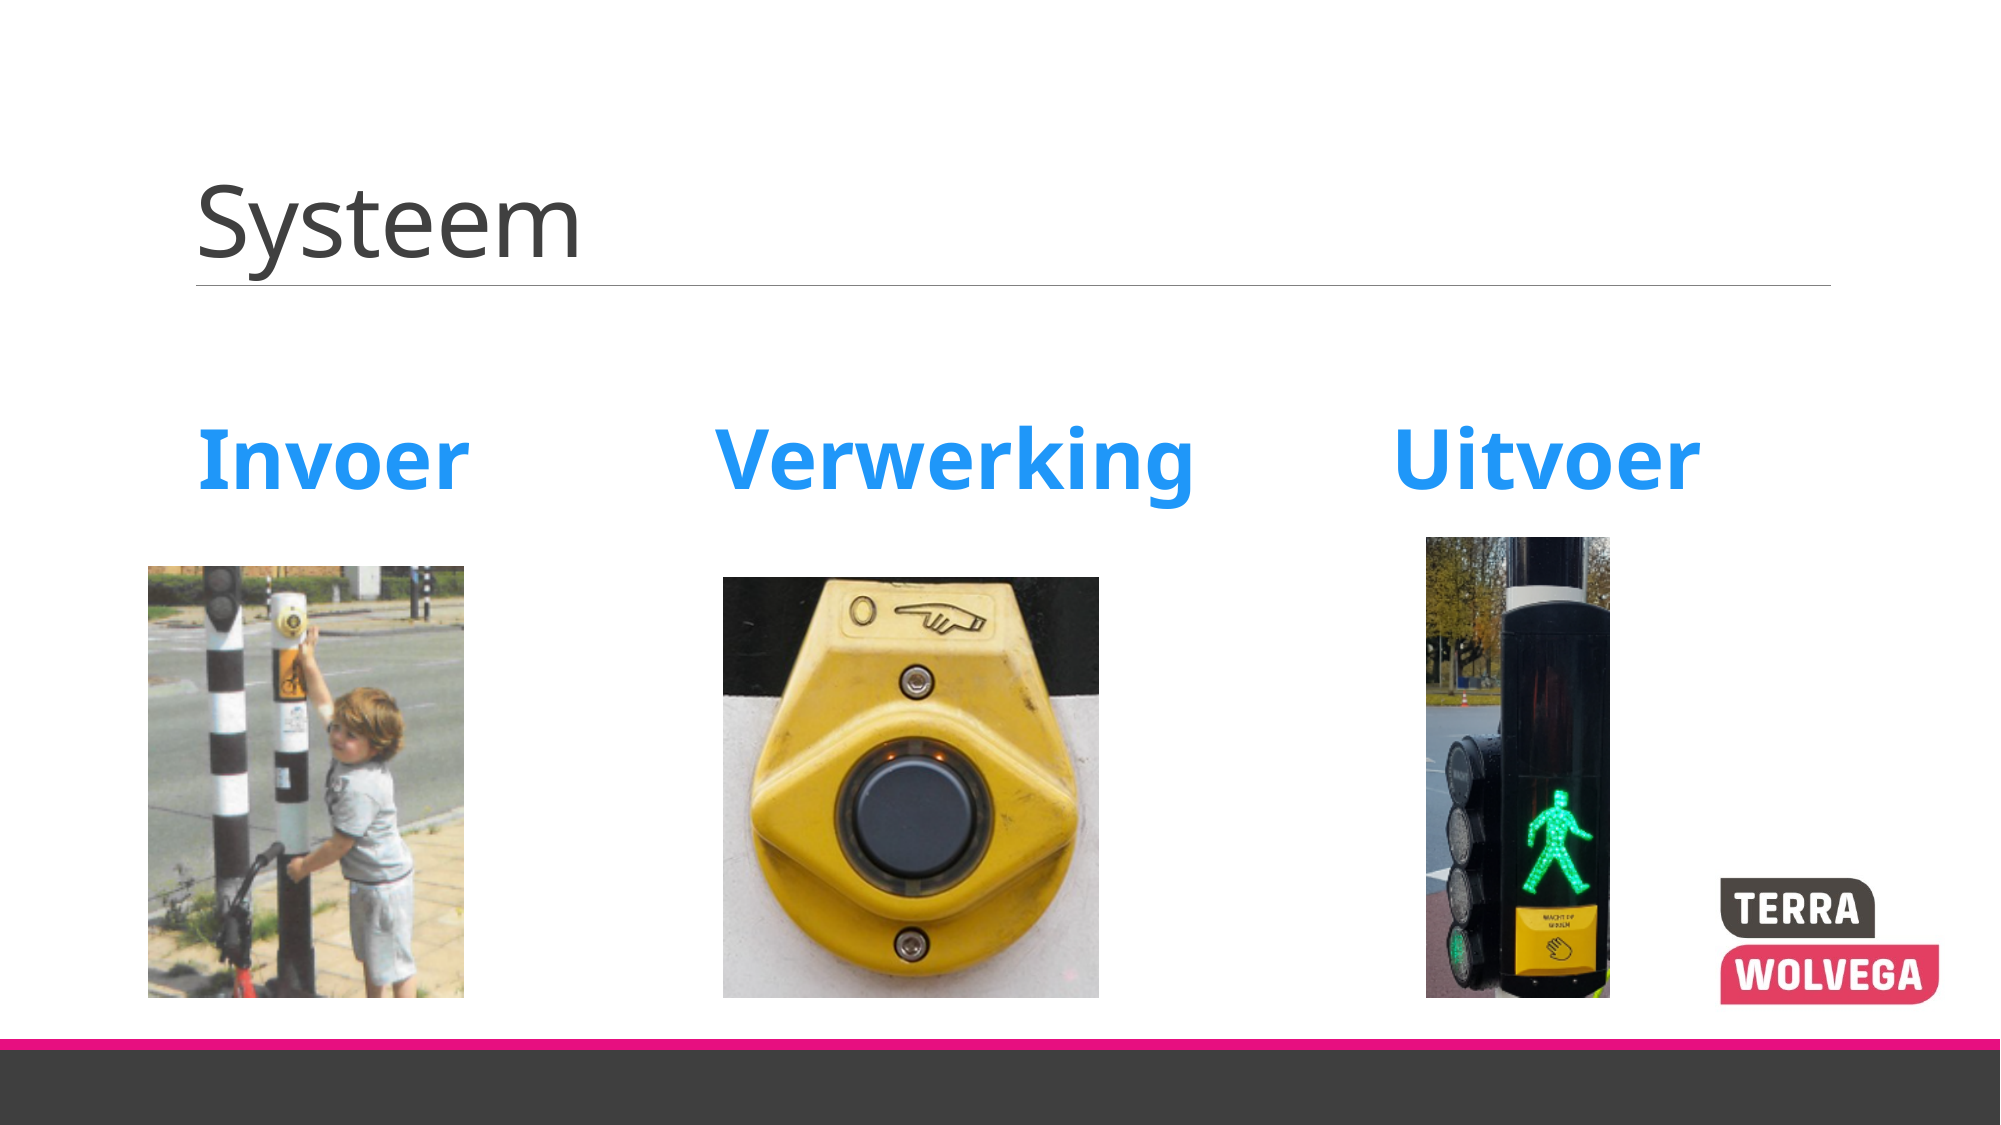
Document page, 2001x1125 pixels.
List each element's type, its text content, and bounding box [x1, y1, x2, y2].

text_box Uitvoer [1377, 398, 1738, 514]
picture [723, 577, 1100, 998]
text_box Invoer [183, 398, 545, 514]
picture [1715, 868, 1945, 1014]
title Systeem [180, 47, 1830, 285]
picture [147, 565, 465, 998]
text_box Verwerking [700, 398, 1309, 514]
picture [1425, 537, 1610, 998]
